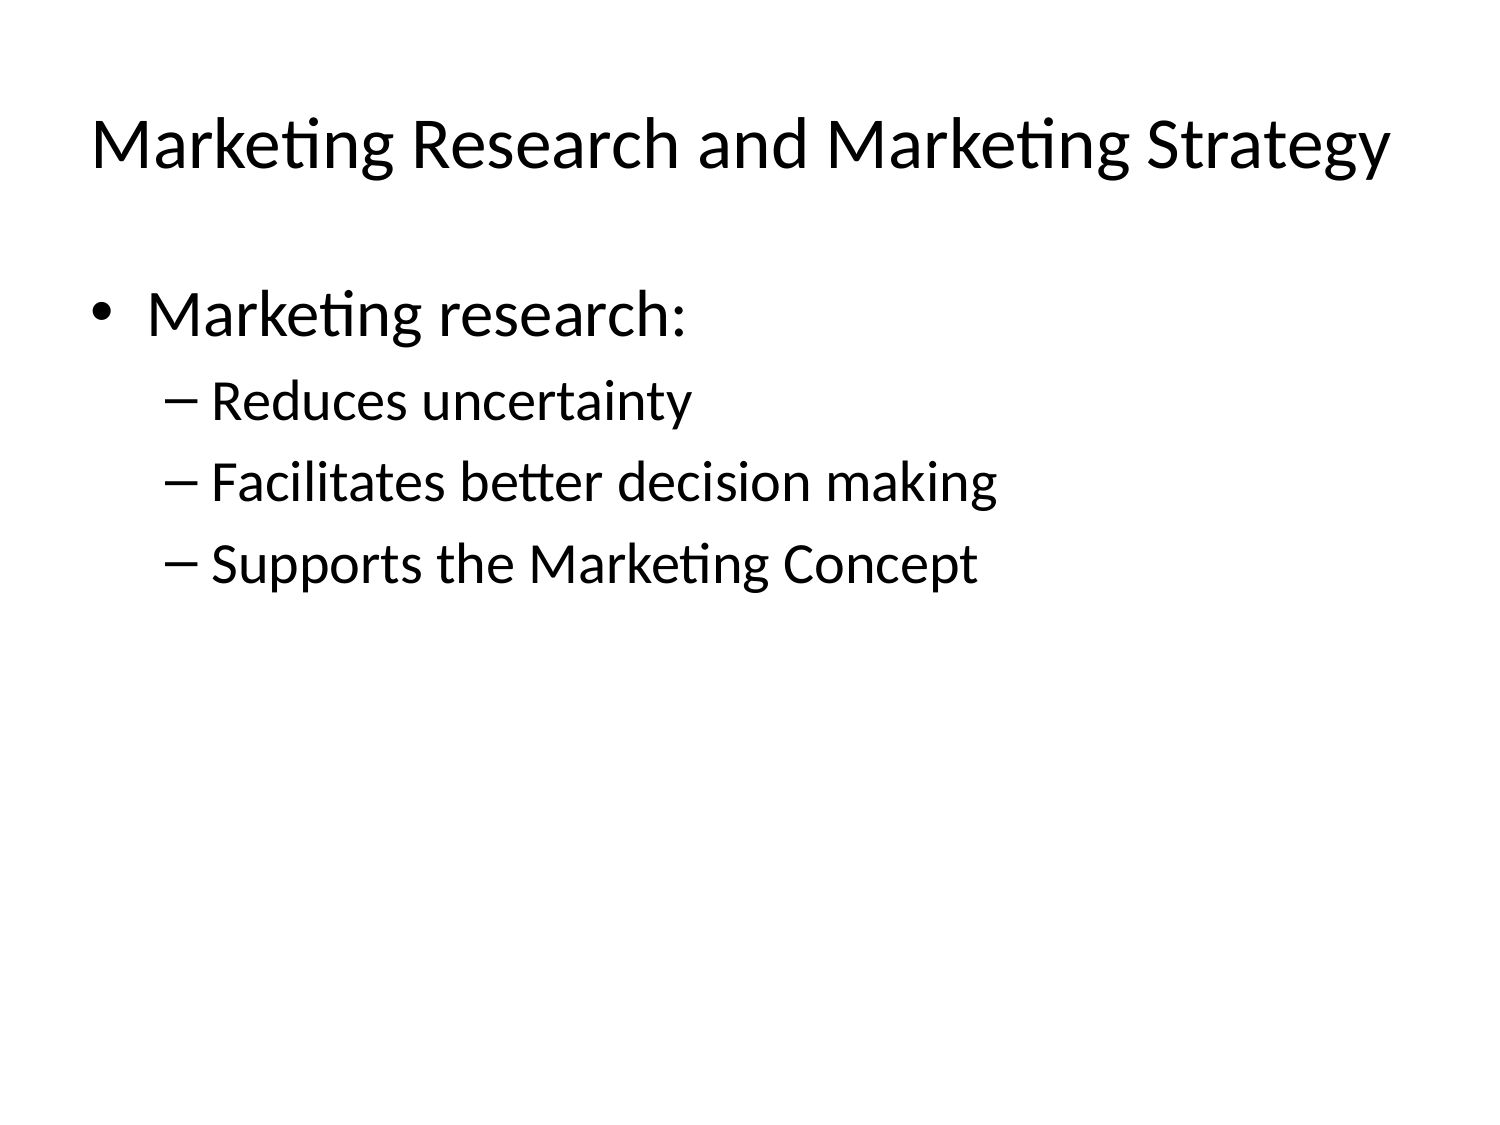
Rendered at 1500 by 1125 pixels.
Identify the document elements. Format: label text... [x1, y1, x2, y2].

list Marketing research: Reduces uncertainty Facilitates better decision making Supports the Marketing Concept [75, 262, 1425, 1005]
title Marketing Research and Marketing Strategy [75, 45, 1425, 233]
